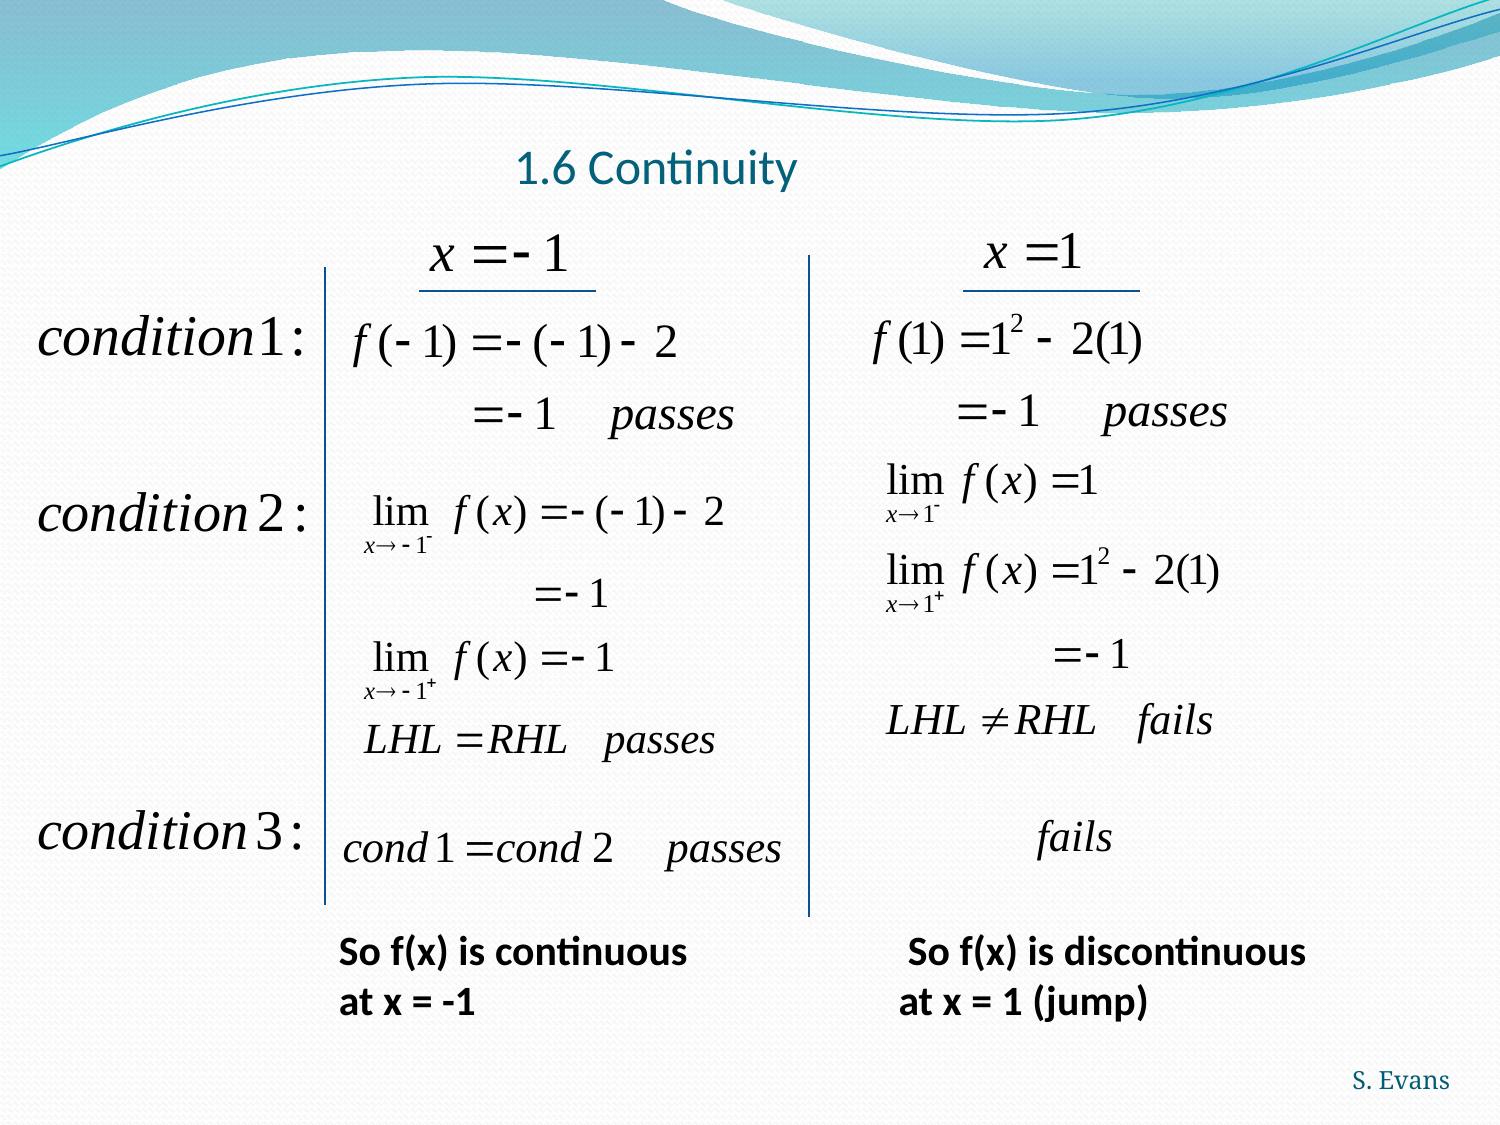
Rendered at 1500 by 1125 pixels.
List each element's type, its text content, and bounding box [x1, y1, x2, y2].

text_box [856, 302, 1237, 447]
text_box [356, 597, 731, 772]
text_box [974, 219, 1090, 283]
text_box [1021, 810, 1122, 870]
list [418, 219, 578, 286]
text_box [29, 798, 311, 874]
title 1.6 Continuity [513, 101, 999, 195]
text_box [336, 822, 791, 882]
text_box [877, 451, 1228, 754]
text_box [356, 485, 731, 585]
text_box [29, 479, 316, 555]
footer S. Evans [1352, 1035, 1453, 1095]
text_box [29, 302, 315, 380]
text_box So f(x) is continuous So f(x) is discontinuous at x = -1 at x = 1 (jump) [88, 916, 1365, 1077]
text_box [336, 314, 745, 451]
